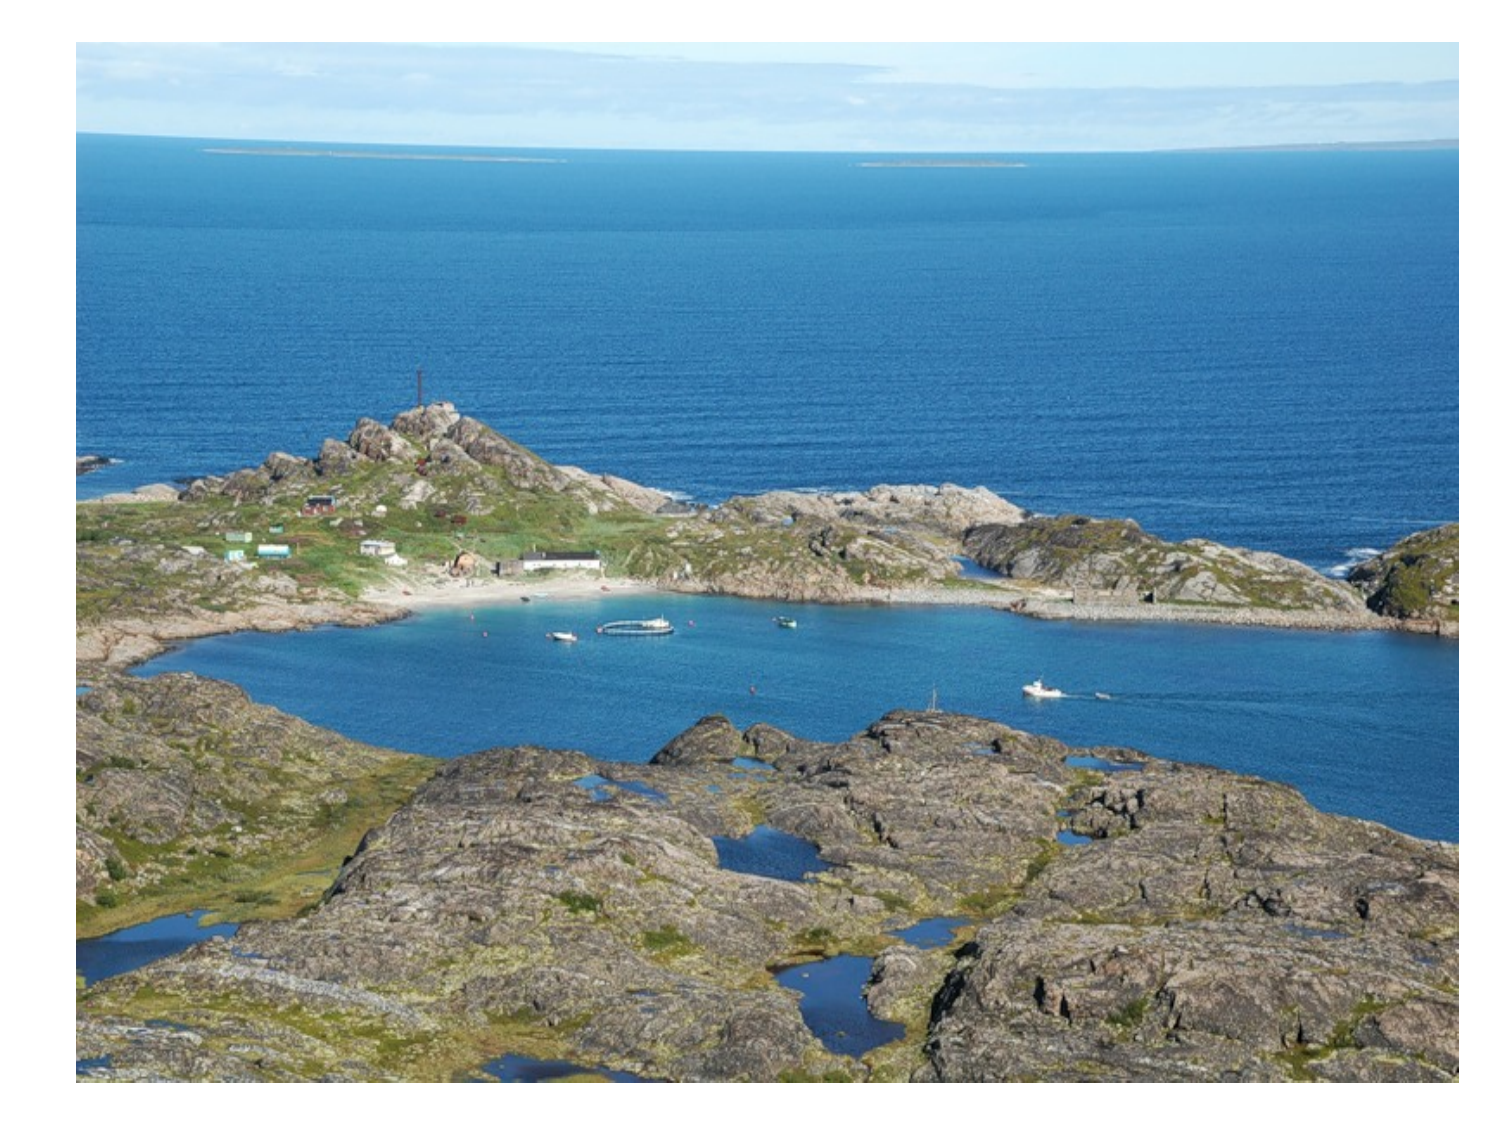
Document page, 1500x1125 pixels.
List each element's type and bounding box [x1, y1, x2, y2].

picture [76, 42, 1459, 1083]
